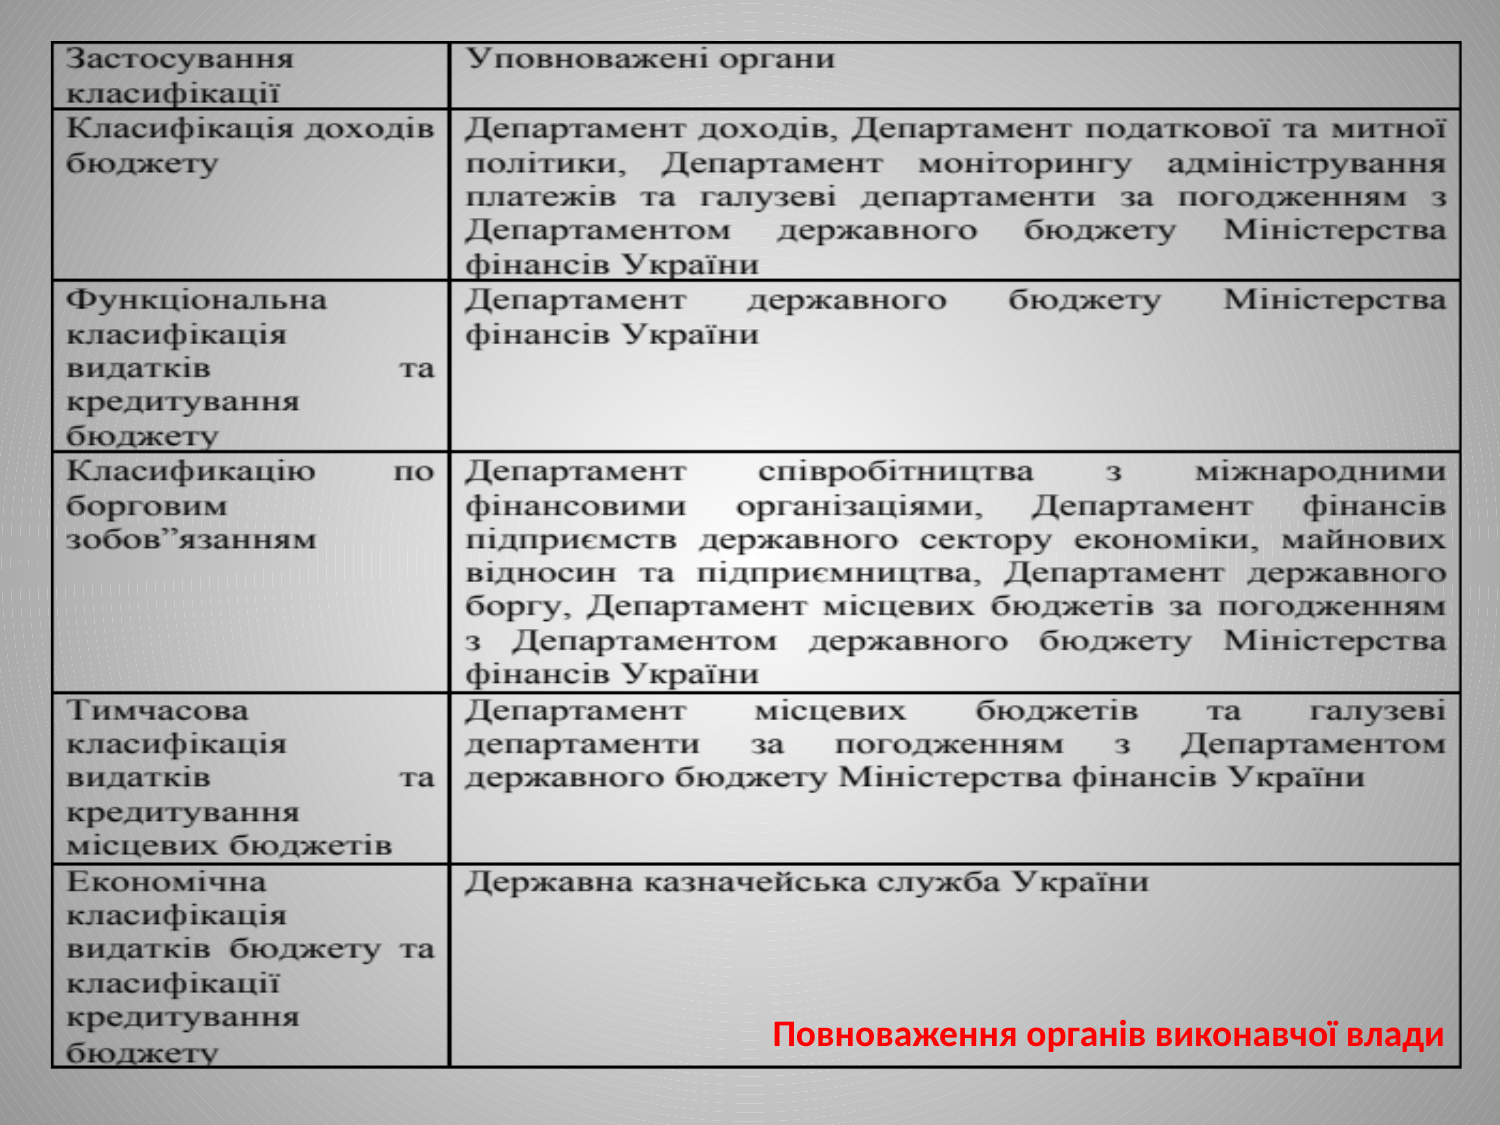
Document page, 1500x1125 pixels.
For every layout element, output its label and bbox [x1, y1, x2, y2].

text_box [50, 41, 1462, 1093]
